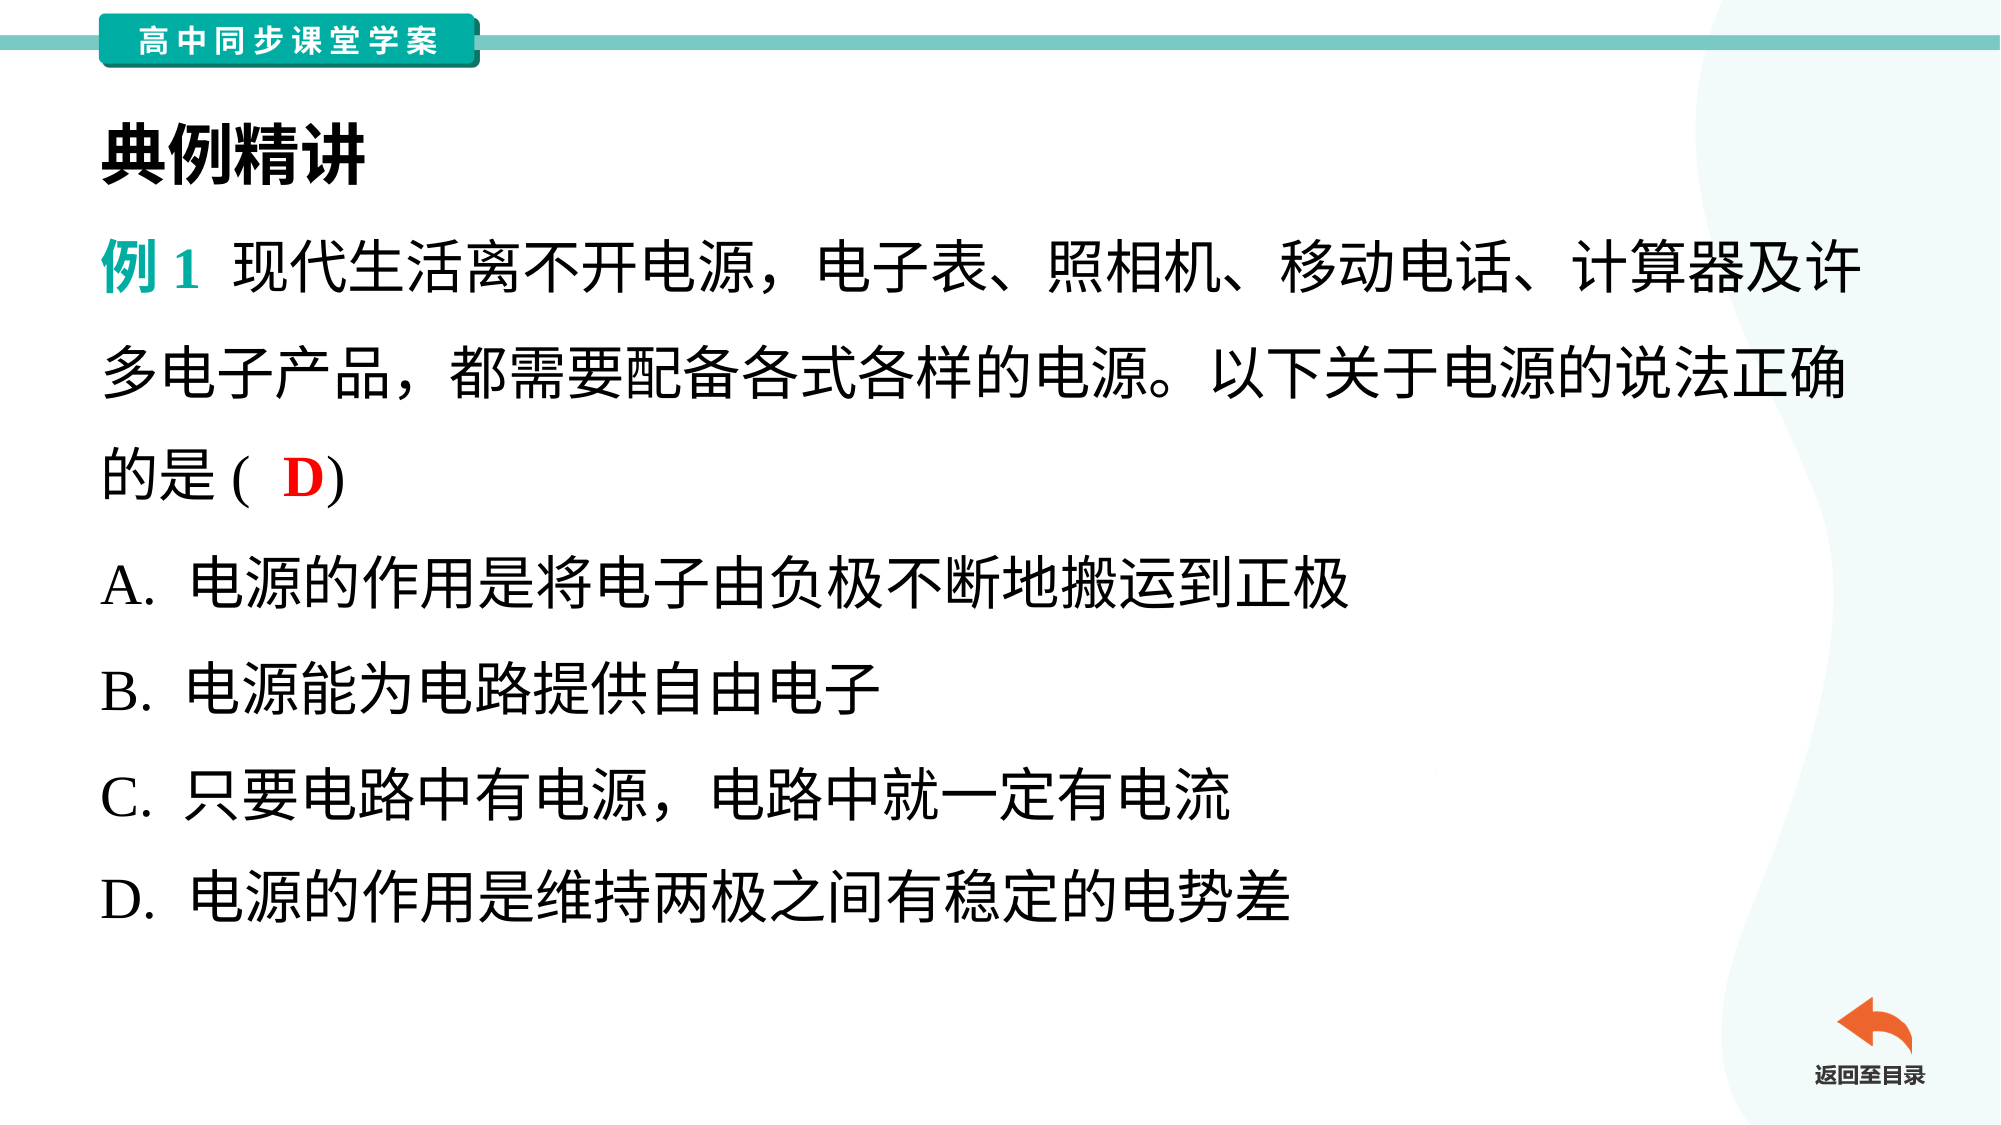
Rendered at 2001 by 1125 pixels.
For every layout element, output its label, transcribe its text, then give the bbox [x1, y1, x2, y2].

picture [0, 0, 2000, 1125]
text_box 例1 现代生活离不开电源，电子表、照相机、移动电话、计算器及许 多电子产品，都需要配备各式各样的电源。以下关于电源的说法正确 的是( ) [100, 193, 1899, 498]
text_box D [262, 404, 348, 498]
text_box 典例精讲 [100, 76, 1899, 193]
text_box A. 电源的作用是将电子由负极不断地搬运到正极 B. 电源能为电路提供自由电子 C. 只要电路中有电源，电路中就一定有电流 D. 电源的作用是维持两极之间有稳定的电势差 [100, 509, 1899, 919]
